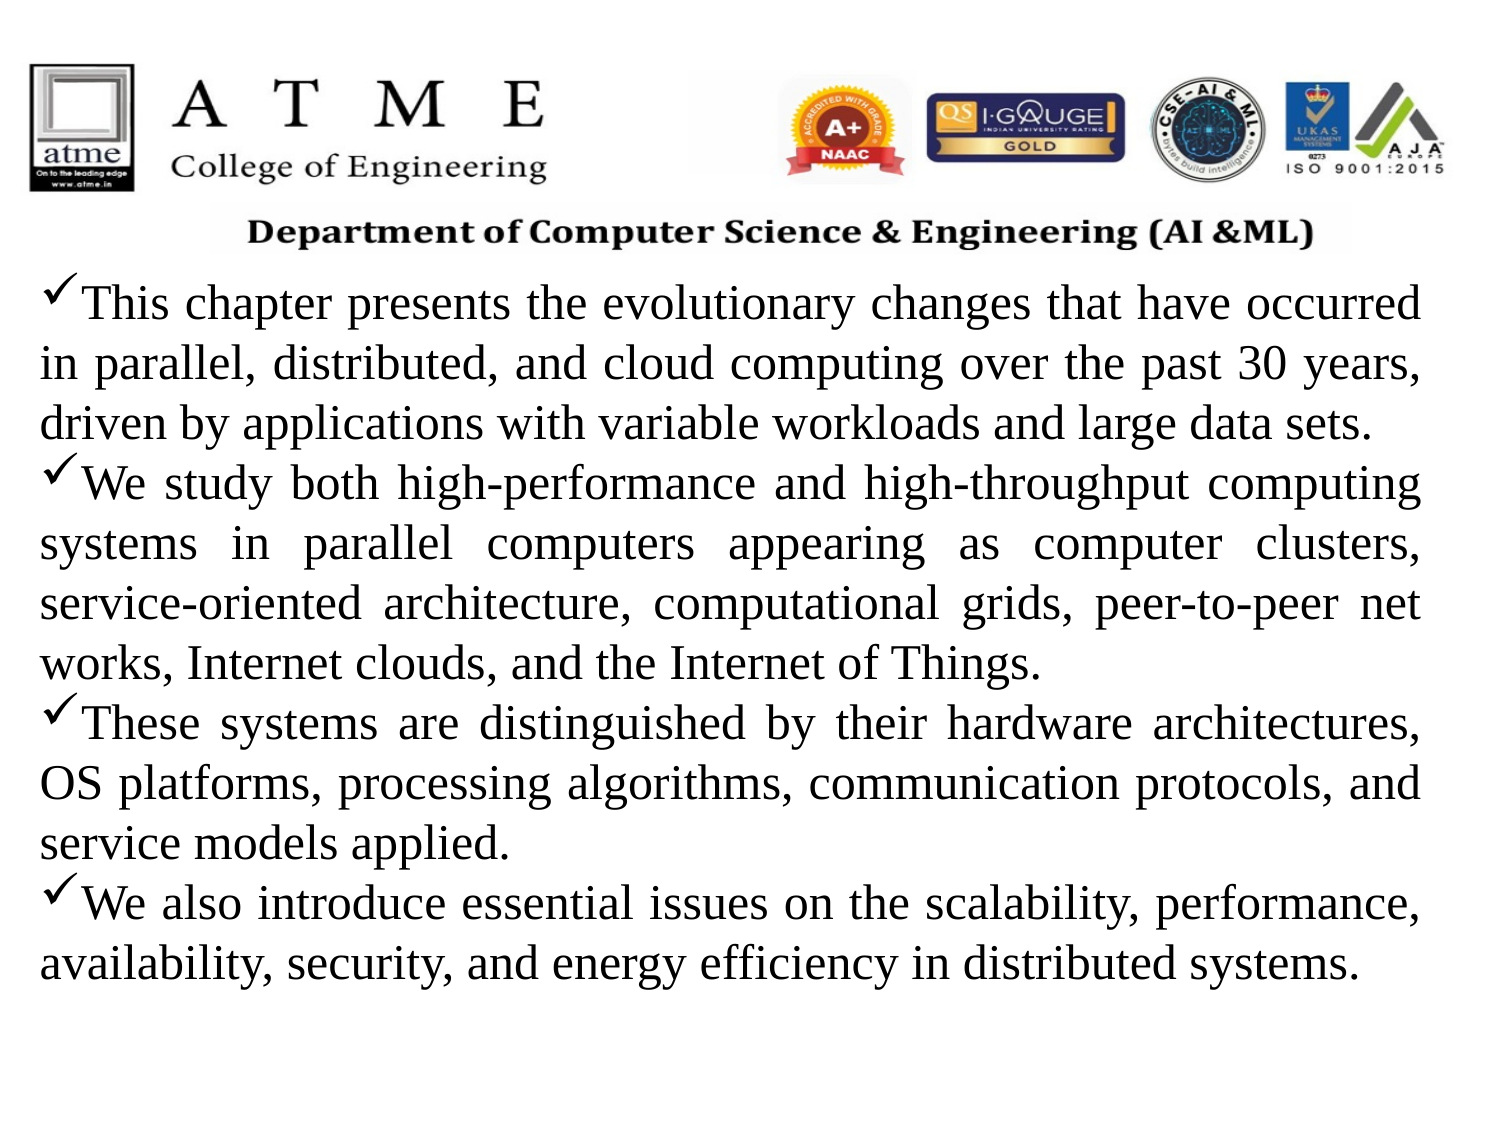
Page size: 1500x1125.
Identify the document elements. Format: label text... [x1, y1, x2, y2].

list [0, 37, 1463, 273]
text_box This chapter presents the evolutionary changes that have occurred in parallel, distributed, and cloud computing over the past 30 years, driven by applications with variable workloads and large data sets. We study both high-performance and high-throughput computing systems in parallel computers appearing as computer clusters, service-oriented architecture, computational grids, peer-to-peer net works, Internet clouds, and the Internet of Things. These systems are distinguished by their hardware architectures, OS platforms, processing algorithms, communication protocols, and service models applied. We also introduce essential issues on the scalability, performance, availability, security, and energy efficiency in distributed systems. [24, 281, 1438, 998]
